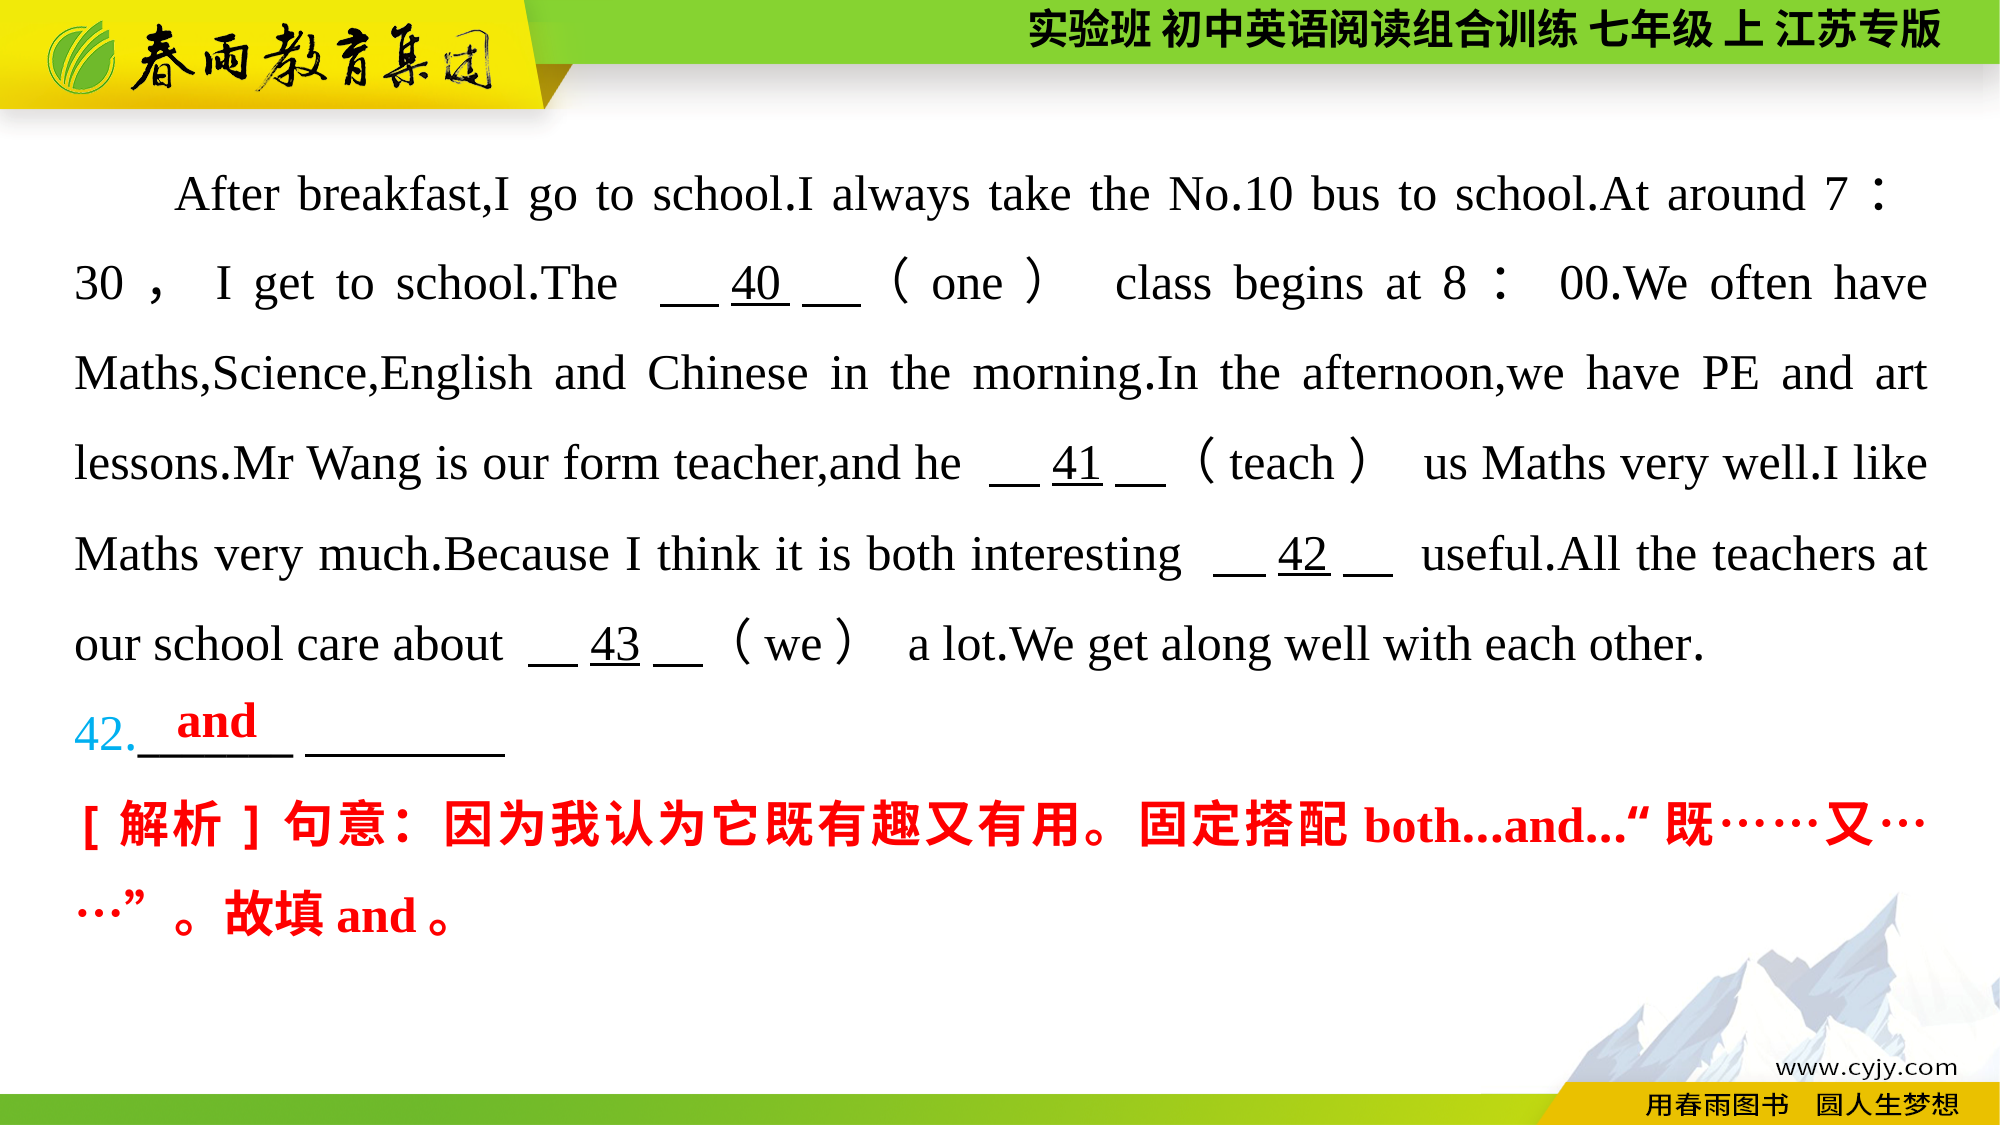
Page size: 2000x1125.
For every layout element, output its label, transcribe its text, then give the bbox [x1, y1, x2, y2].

text_box and [161, 680, 273, 755]
text_box [解析]句意：因为我认为它既有趣又有用。固定搭配both...and...“既……又……”。故填and。 [59, 755, 1944, 950]
picture [0, 0, 2000, 1125]
list After breakfast,I go to school.I always take the No.10 bus to school.At around 7：30，I get to school.The 40 （one） class begins at 8：00.We often have Maths,Science,English and Chinese in the morning.In the afternoon,we have PE and art lessons.Mr Wang is our form teacher,and he 41 （teach） us Maths very well.I like Maths very much.Because I think it is both interesting 42 useful.All the teachers at our school care about 43 （we） a lot.We get along well with each other. 42._______ [59, 122, 1944, 755]
